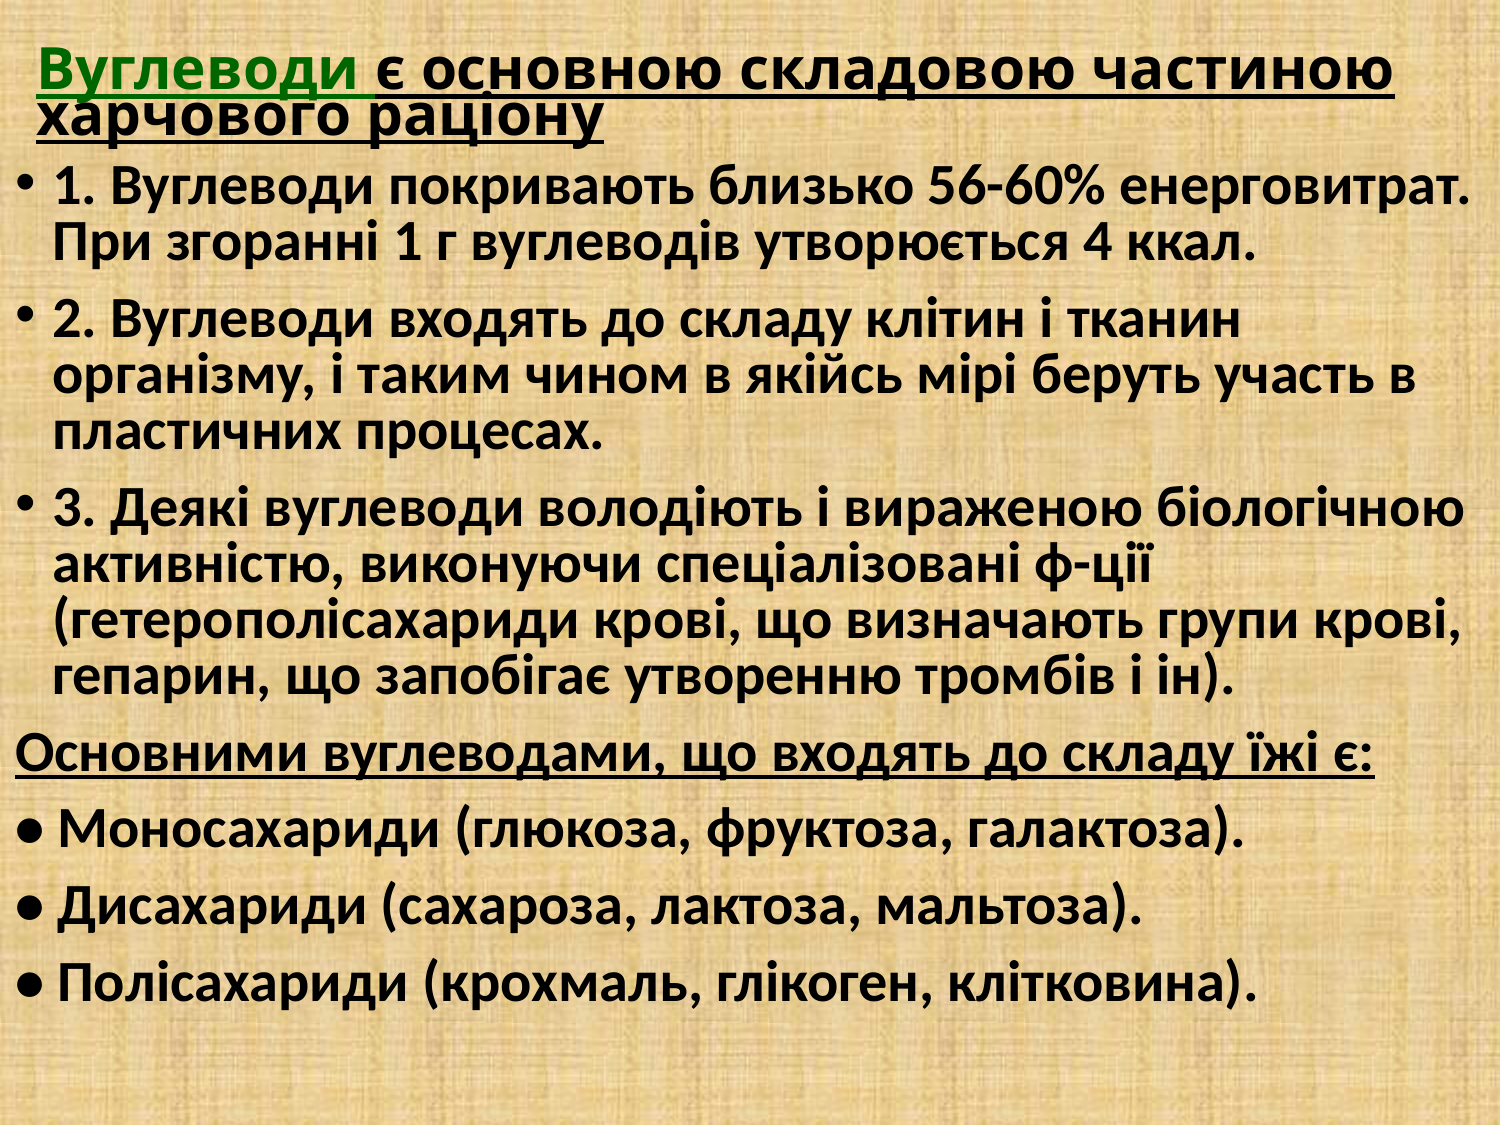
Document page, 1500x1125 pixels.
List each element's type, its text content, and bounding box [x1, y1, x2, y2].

title Вуглеводи є основною складовою частиною харчового раціону [20, 37, 1468, 152]
list 1. Вуглеводи покривають близько 56-60% енерговитрат. При згоранні 1 г вуглеводів утворюється 4 ккал. 2. Вуглеводи входять до складу клітин і тканин організму, і таким чином в якійсь мірі беруть участь в пластичних процесах. 3. Деякі вуглеводи володіють і вираженою біологічною активністю, виконуючи спеціалізовані ф-ції (гетерополісахариди крові, що визначають групи крові, гепарин, що запобігає утворенню тромбів і ін). Основними вуглеводами, що входять до складу їжі є: • Моносахариди (глюкоза, фруктоза, галактоза). • Дисахариди (сахароза, лактоза, мальтоза). • Полісахариди (крохмаль, глікоген, клітковина). [0, 152, 1500, 1125]
picture [0, 0, 1500, 152]
